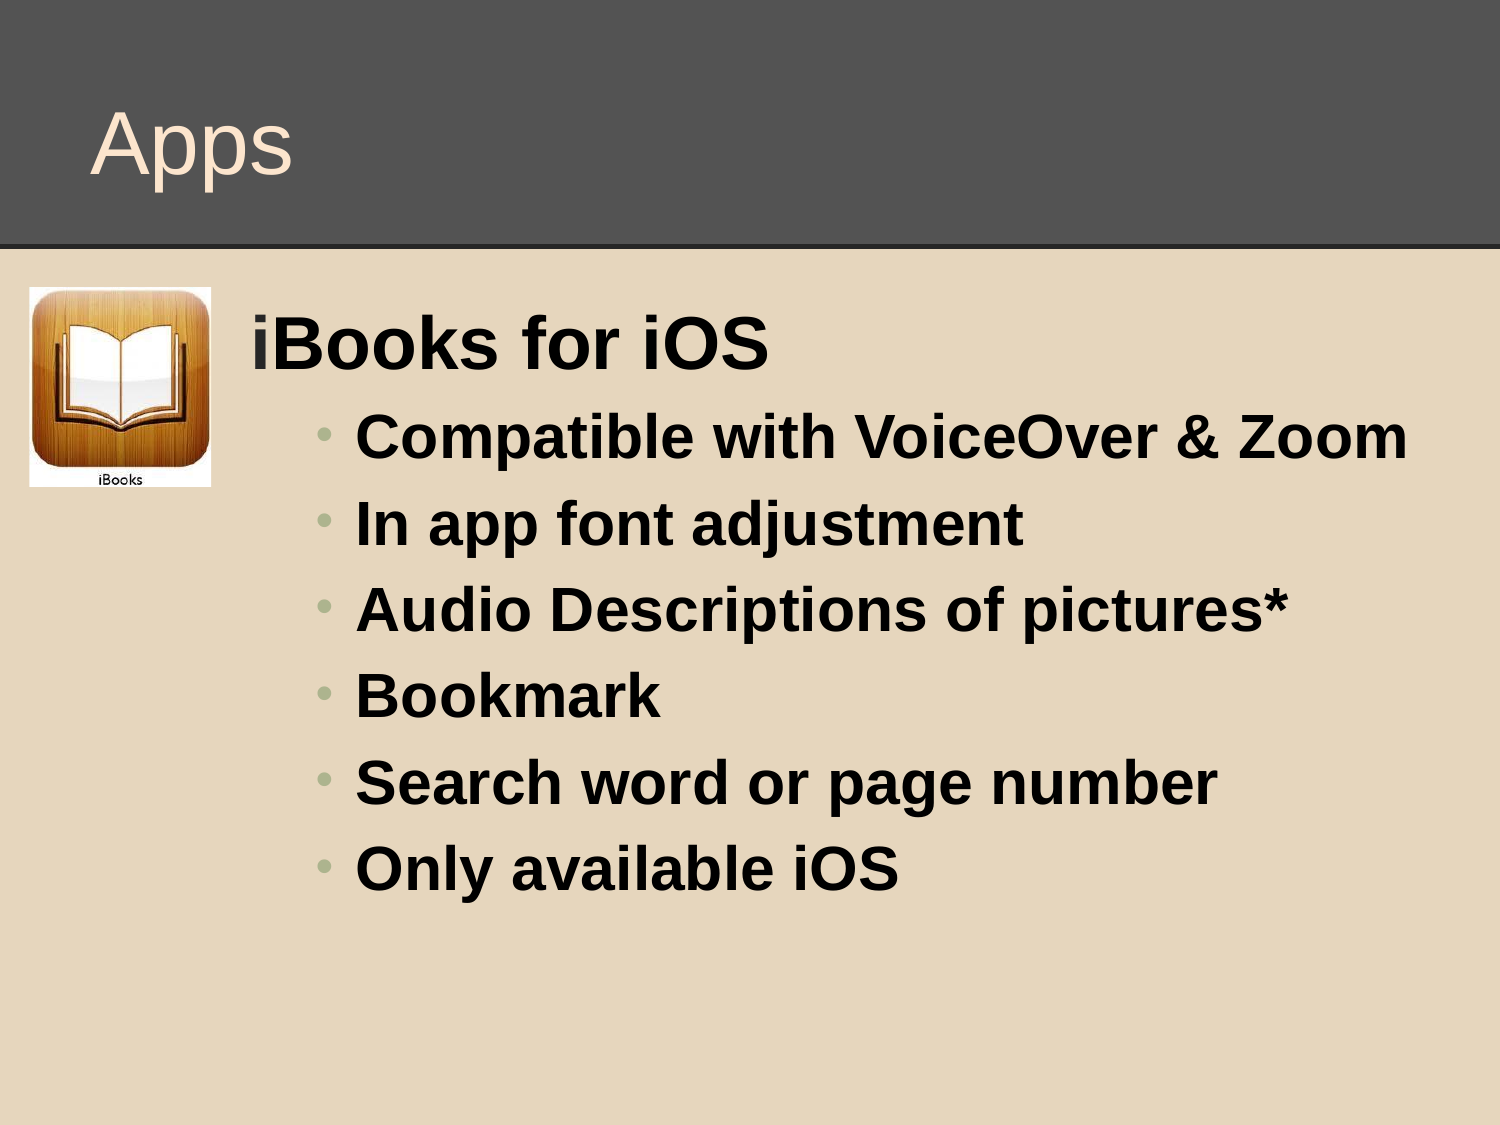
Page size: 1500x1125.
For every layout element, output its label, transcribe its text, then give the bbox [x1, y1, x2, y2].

text_box [29, 287, 212, 487]
title Apps [75, 37, 1425, 241]
list iBooks for iOS Compatible with VoiceOver & Zoom In app font adjustment Audio Descriptions of pictures* Bookmark Search word or page number Only available iOS [235, 287, 1485, 1086]
